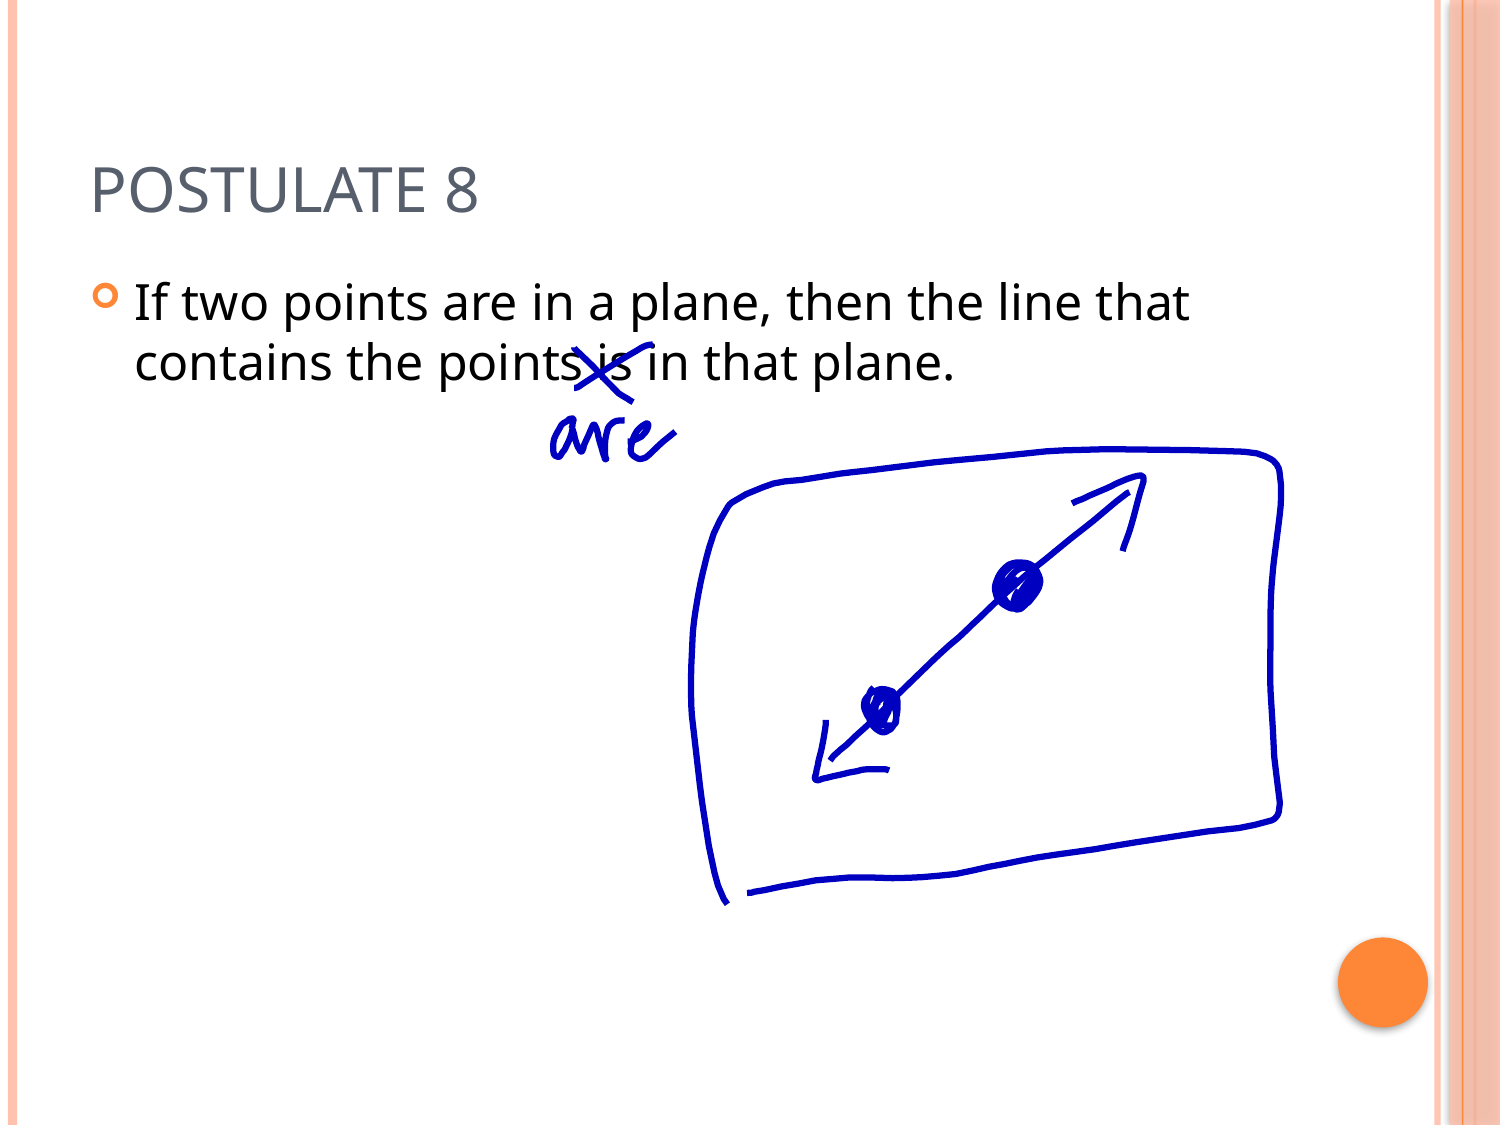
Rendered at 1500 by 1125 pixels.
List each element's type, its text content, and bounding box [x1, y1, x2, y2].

text_box [574, 343, 653, 390]
text_box [689, 448, 1283, 905]
text_box [573, 347, 600, 373]
text_box [627, 422, 677, 460]
text_box [599, 373, 634, 404]
list If two points are in a plane, then the line that contains the points is in that plane. [75, 262, 1300, 1062]
text_box [552, 417, 625, 461]
title Postulate 8 [75, 45, 1300, 233]
